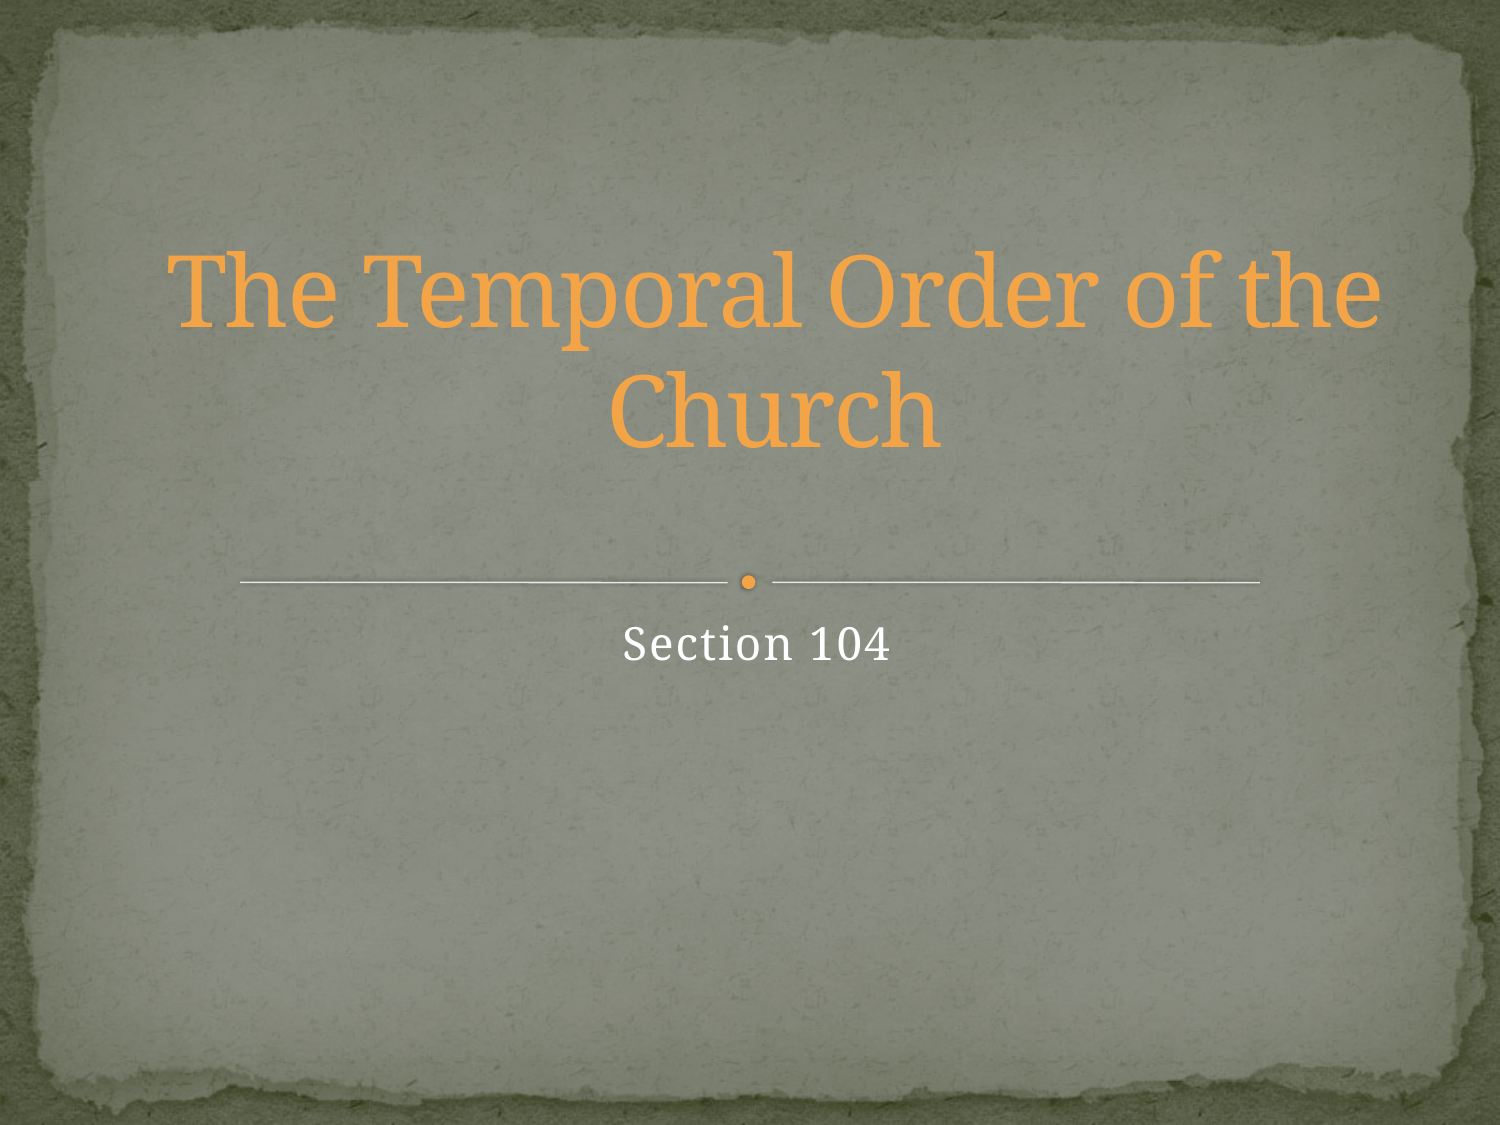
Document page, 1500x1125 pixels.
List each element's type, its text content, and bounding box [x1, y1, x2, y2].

title The Temporal Order of the Church [137, 287, 1413, 475]
subtitle Section 104 [75, 606, 1438, 795]
